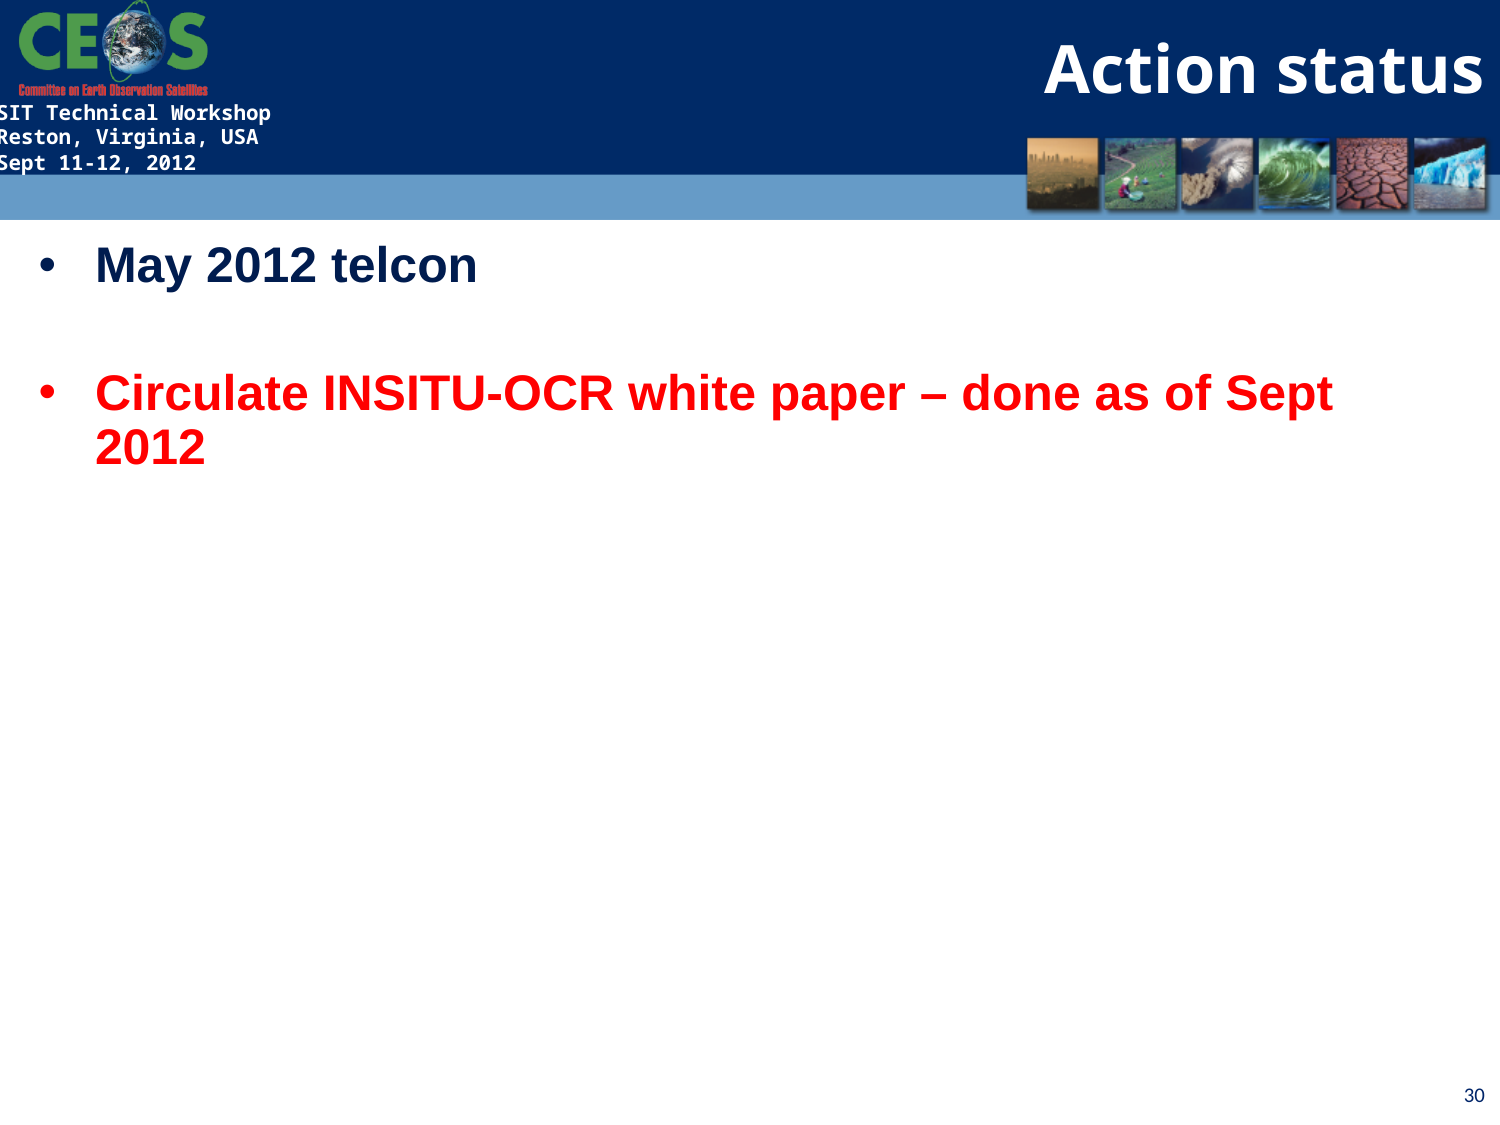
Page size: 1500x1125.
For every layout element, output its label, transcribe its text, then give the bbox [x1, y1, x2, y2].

text_box May 2012 telcon Circulate INSITU-OCR white paper – done as of Sept 2012 [24, 232, 1473, 1074]
picture [0, 0, 1500, 220]
slide_number 30 [1187, 1073, 1500, 1125]
title Action status [226, 16, 1500, 117]
